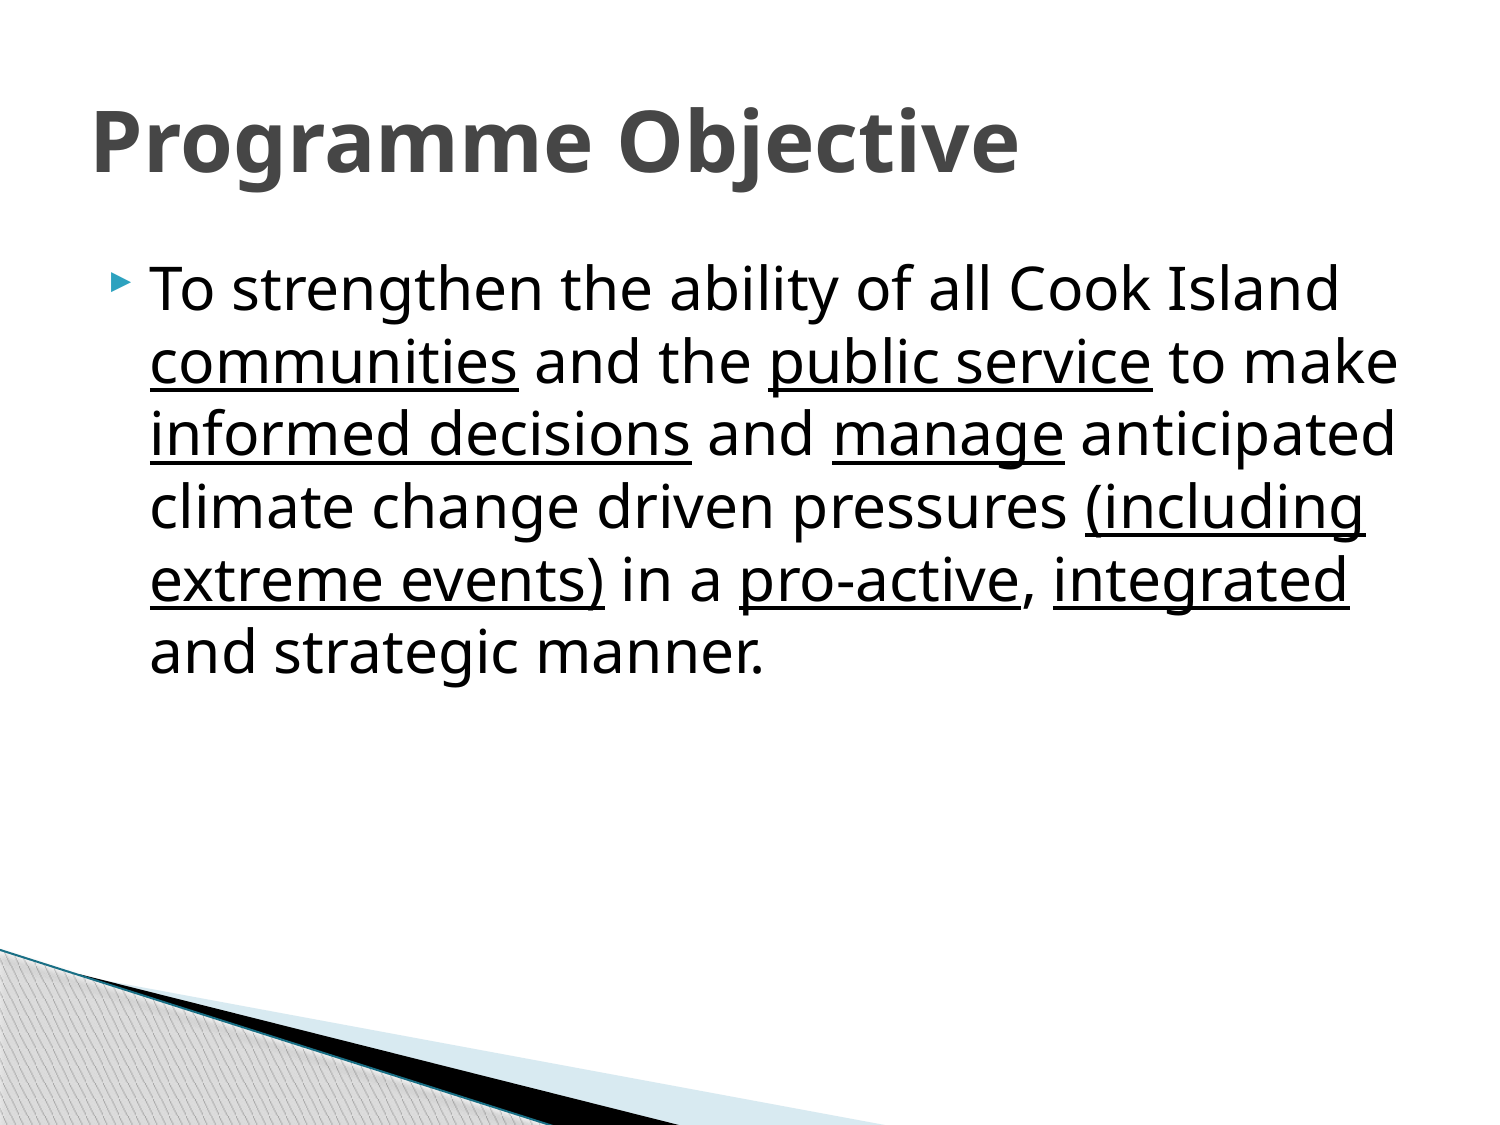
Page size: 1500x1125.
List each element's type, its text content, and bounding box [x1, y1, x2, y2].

title Programme Objective [75, 45, 1425, 233]
list To strengthen the ability of all Cook Island communities and the public service to make informed decisions and manage anticipated climate change driven pressures (including extreme events) in a pro-active, integrated and strategic manner. [75, 243, 1425, 986]
